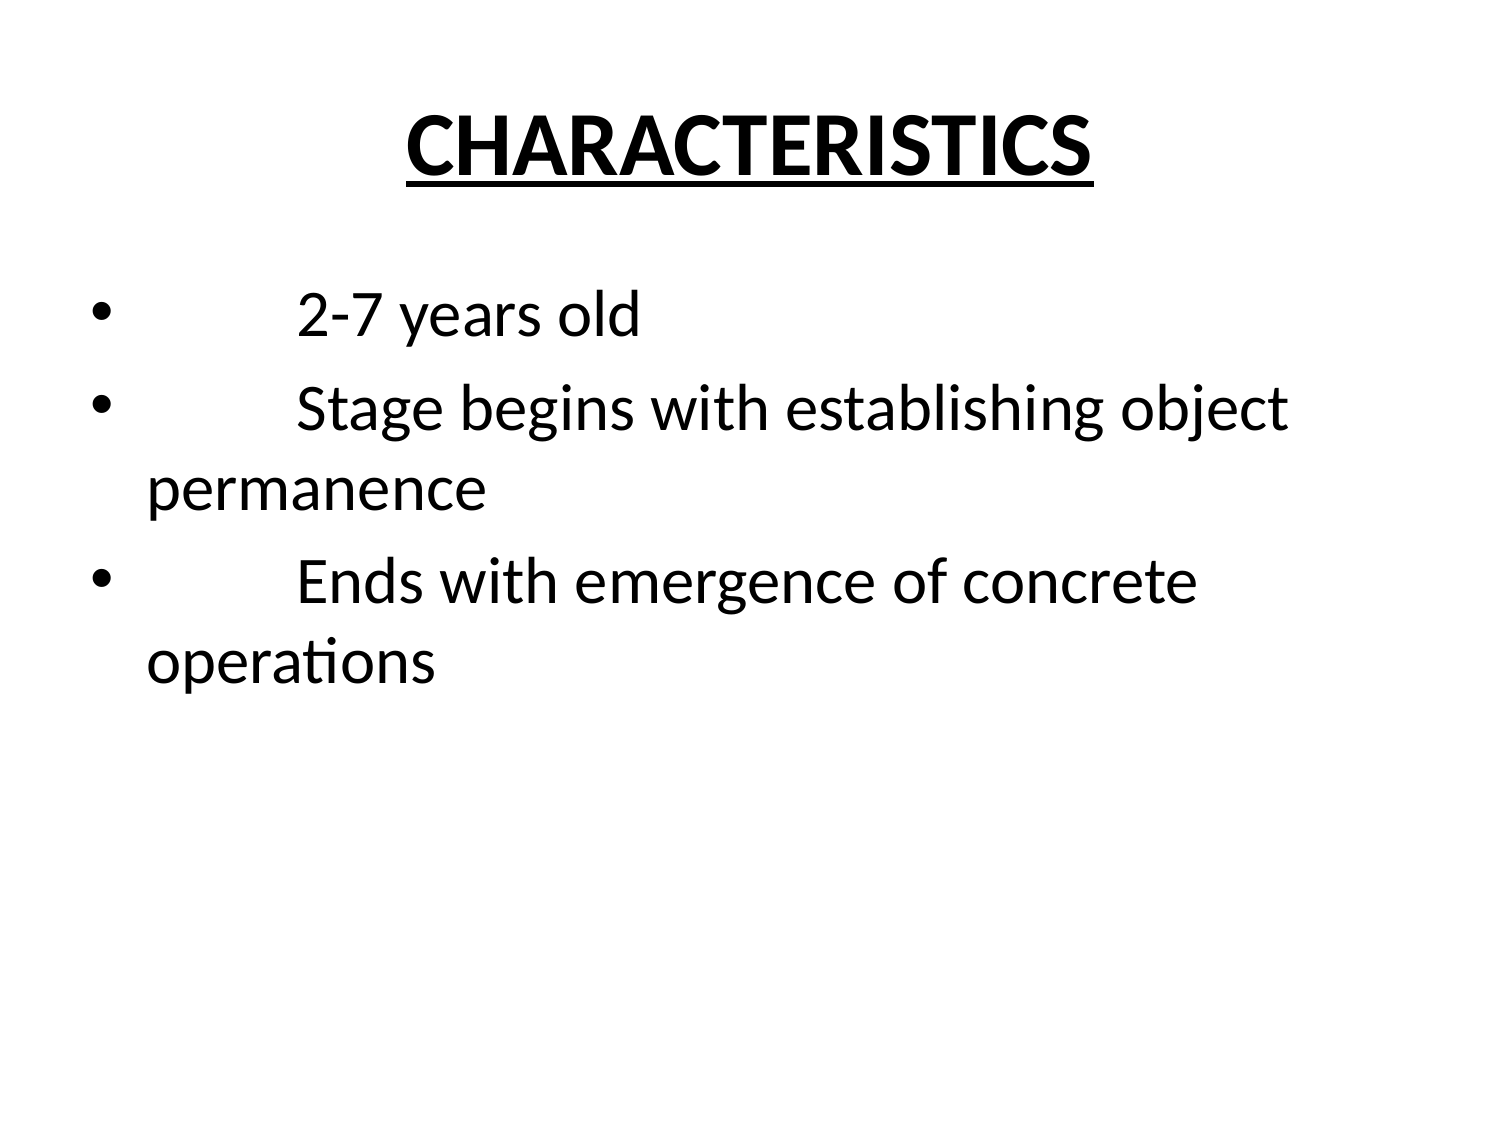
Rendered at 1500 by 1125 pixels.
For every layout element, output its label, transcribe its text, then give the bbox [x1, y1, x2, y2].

list 2-7 years old Stage begins with establishing object permanence Ends with emergence of concrete operations [75, 262, 1425, 1005]
title CHARACTERISTICS [75, 45, 1425, 233]
